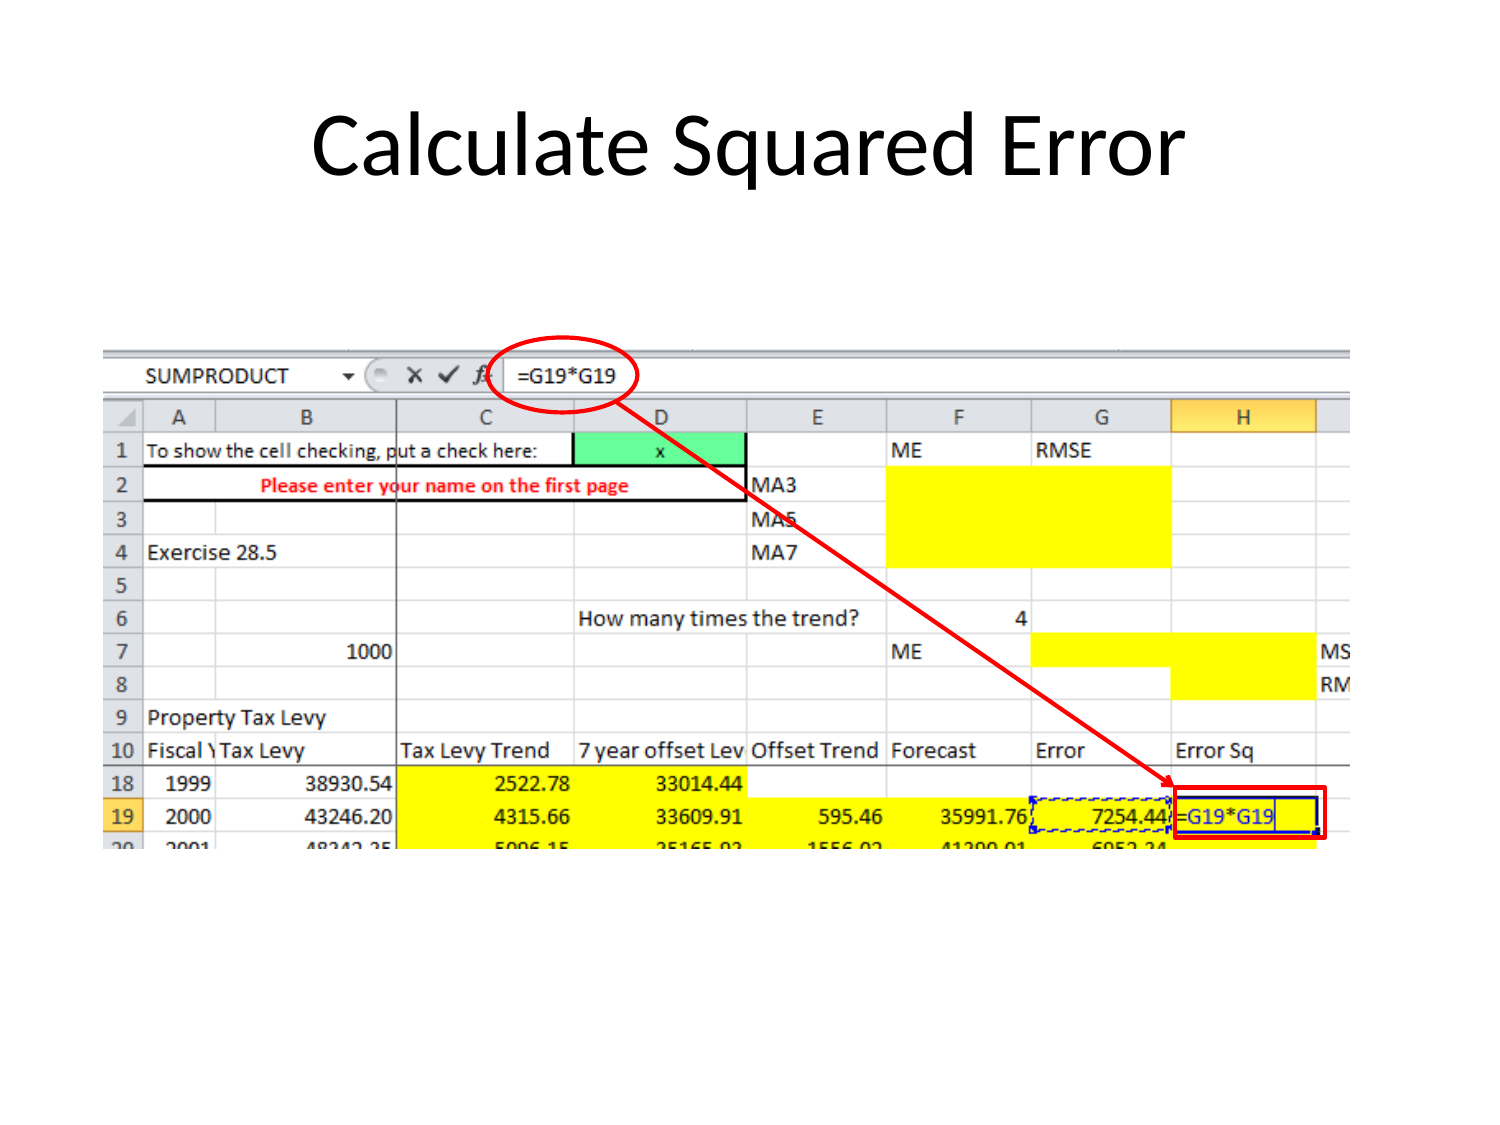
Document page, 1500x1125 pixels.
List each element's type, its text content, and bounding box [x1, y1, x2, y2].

text_box [505, 335, 620, 348]
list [103, 349, 1351, 849]
title Calculate Squared Error [75, 45, 1425, 233]
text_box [615, 401, 1176, 788]
